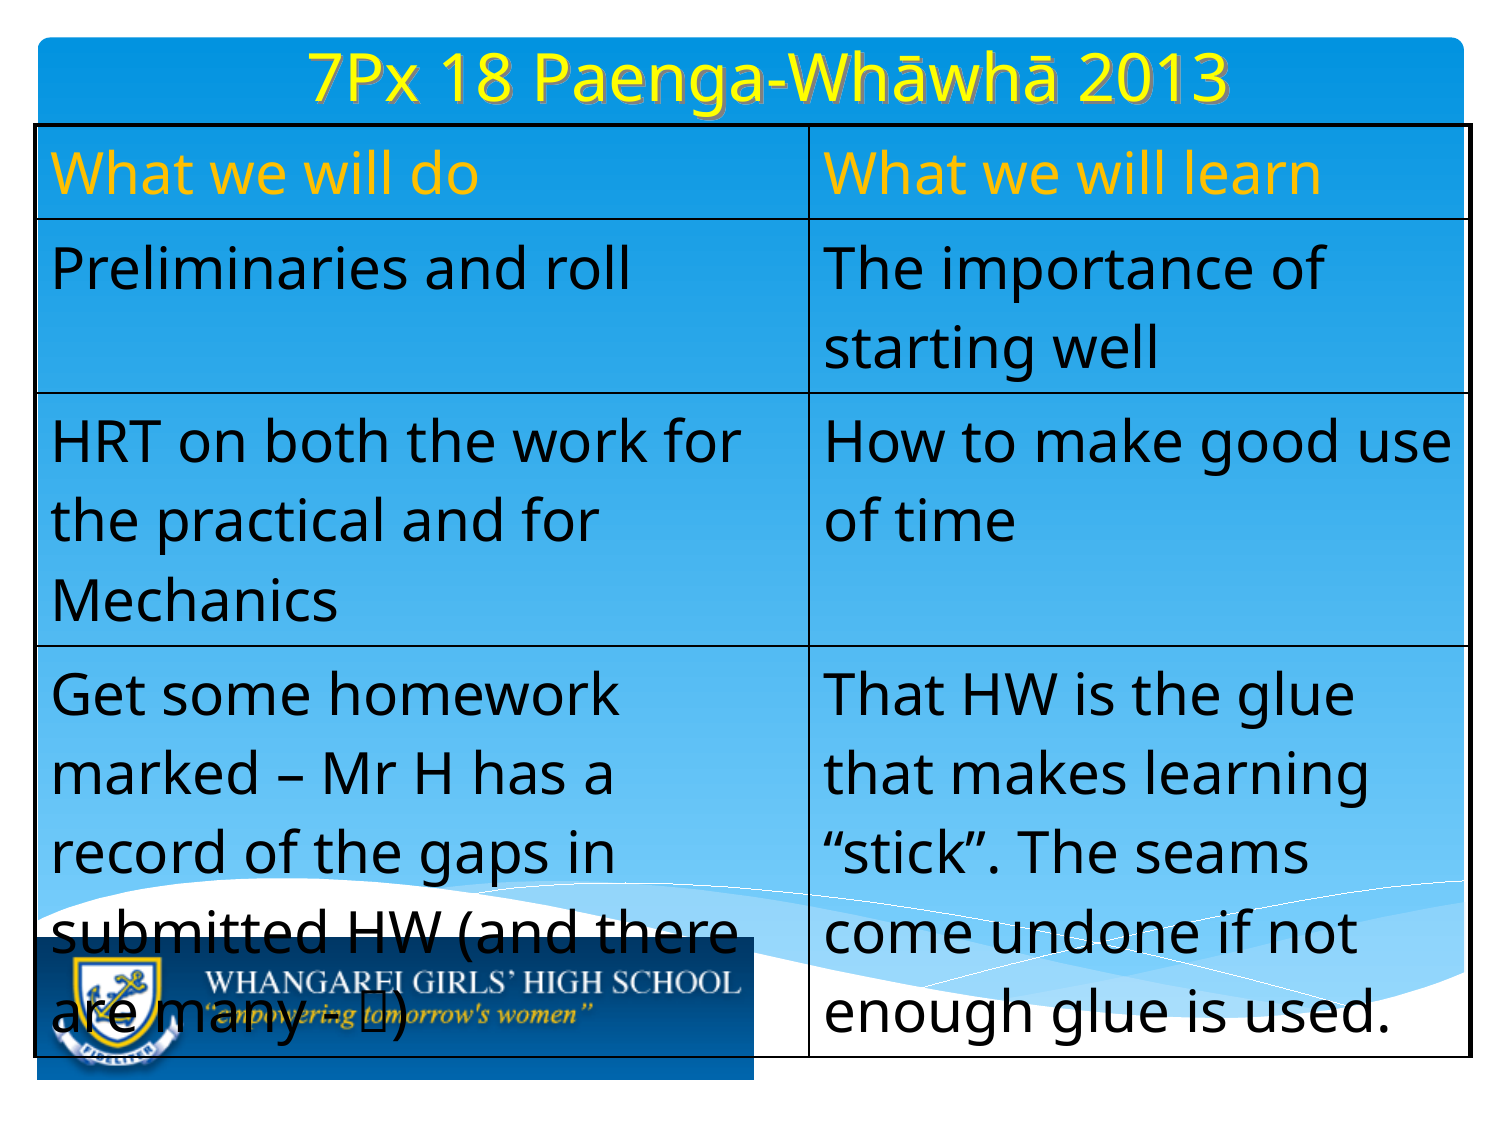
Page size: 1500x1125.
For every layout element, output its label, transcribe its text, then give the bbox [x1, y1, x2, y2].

table_cell That HW is the glue that makes learning “stick”. The seams come undone if not enough glue is used. [810, 647, 1468, 1056]
text_box 7Px 18 Paenga-Whāwhā 2013 [162, 24, 1375, 123]
table_cell HRT on both the work for the practical and for Mechanics [37, 394, 808, 645]
table_cell Get some homework marked – Mr H has a record of the gaps in submitted HW (and there are many - ) [37, 647, 808, 1056]
table_header What we will learn [810, 127, 1468, 218]
table_header What we will do [37, 127, 808, 218]
table_cell How to make good use of time [810, 394, 1468, 645]
table_cell Preliminaries and roll [37, 220, 808, 392]
table_cell The importance of starting well [810, 220, 1468, 392]
picture [37, 937, 754, 1080]
